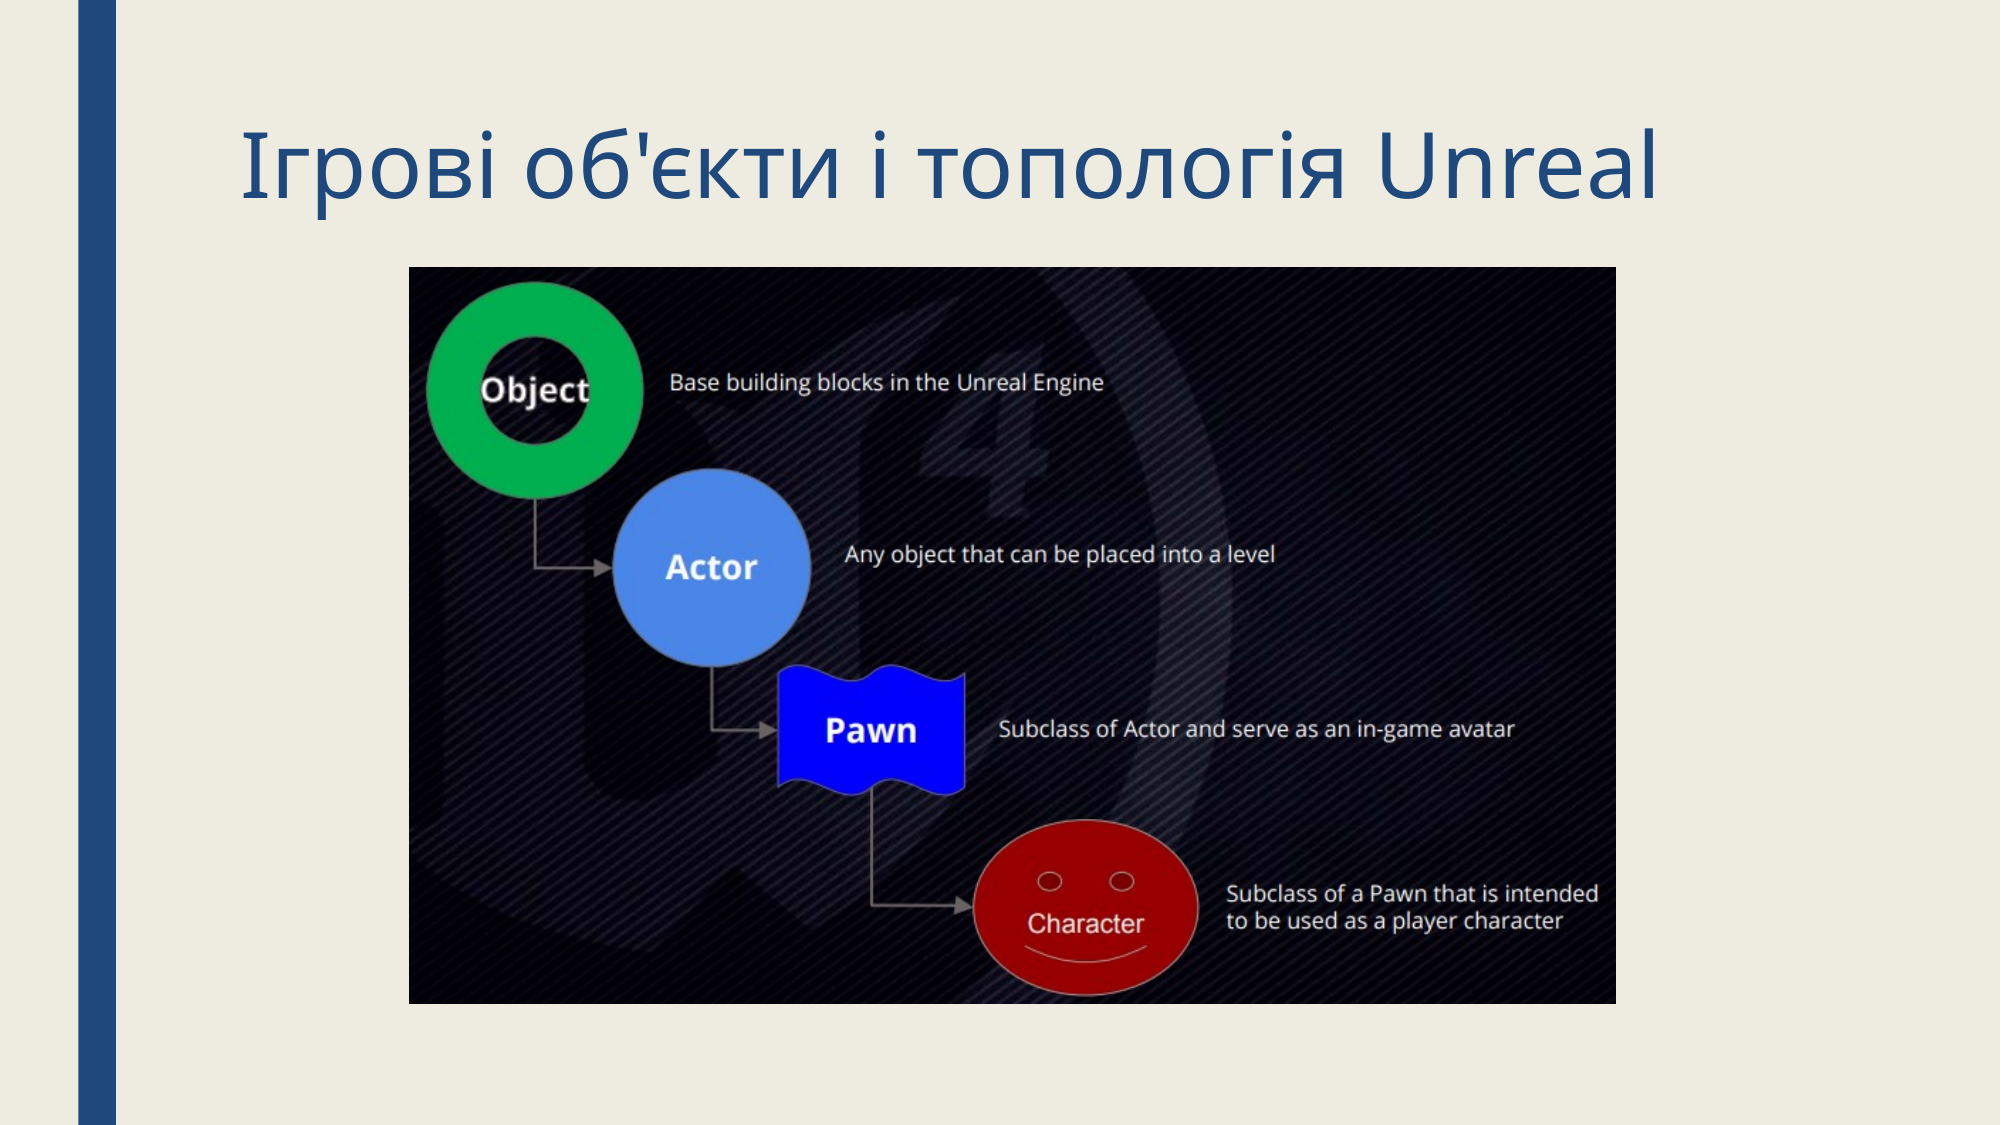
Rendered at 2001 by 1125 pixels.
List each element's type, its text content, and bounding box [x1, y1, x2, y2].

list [409, 267, 1616, 1005]
title Ігрові об'єкти і топологія Unreal [225, 112, 1800, 357]
